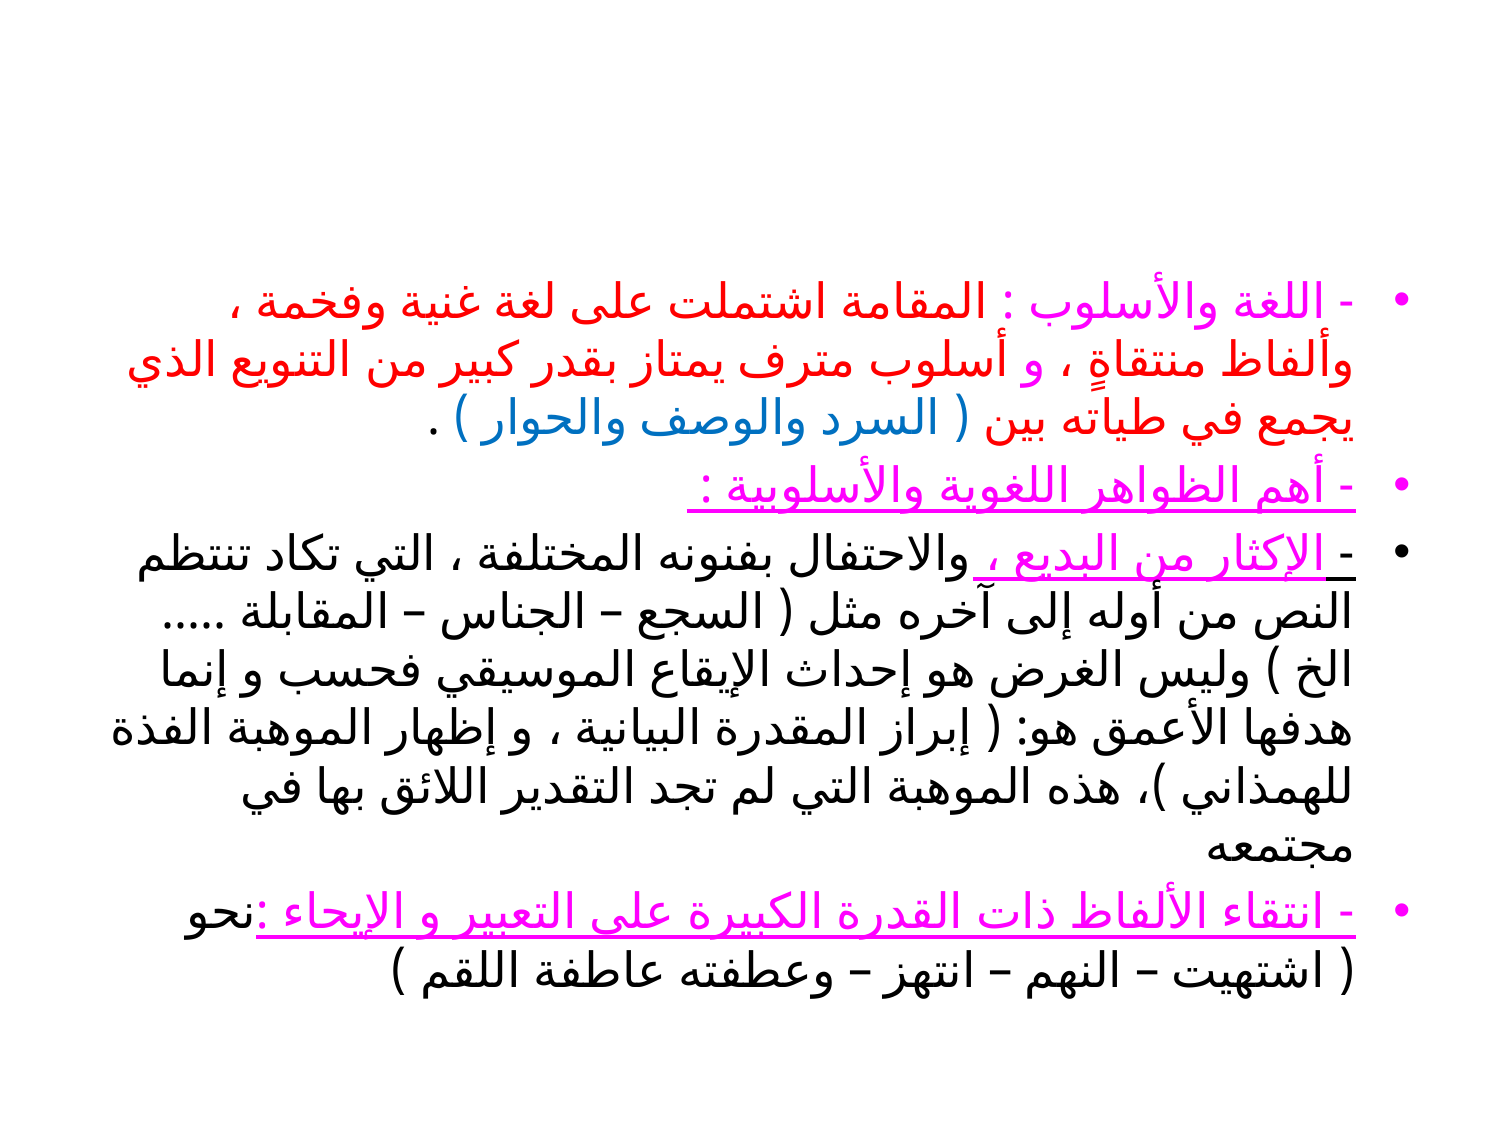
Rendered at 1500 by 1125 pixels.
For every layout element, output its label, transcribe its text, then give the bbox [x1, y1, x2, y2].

list - اللغة والأسلوب : المقامة اشتملت على لغة غنية وفخمة ، وألفاظ منتقاةٍ ، و أسلوب مترف يمتاز بقدر كبير من التنويع الذي يجمع في طياته بين ( السرد والوصف والحوار ) . - أهم الظواهر اللغوية والأسلوبية : - الإكثار من البديع ، والاحتفال بفنونه المختلفة ، التي تكاد تنتظم النص من أوله إلى آخره مثل ( السجع – الجناس – المقابلة ..... الخ ) وليس الغرض هو إحداث الإيقاع الموسيقي فحسب و إنما هدفها الأعمق هو: ( إبراز المقدرة البيانية ، و إظهار الموهبة الفذة للهمذاني )، هذه الموهبة التي لم تجد التقدير اللائق بها في مجتمعه - انتقاء الألفاظ ذات القدرة الكبيرة على التعبير و الإيحاء :نحو ( اشتهيت – النهم – انتهز – وعطفته عاطفة اللقم ) [75, 262, 1425, 1005]
